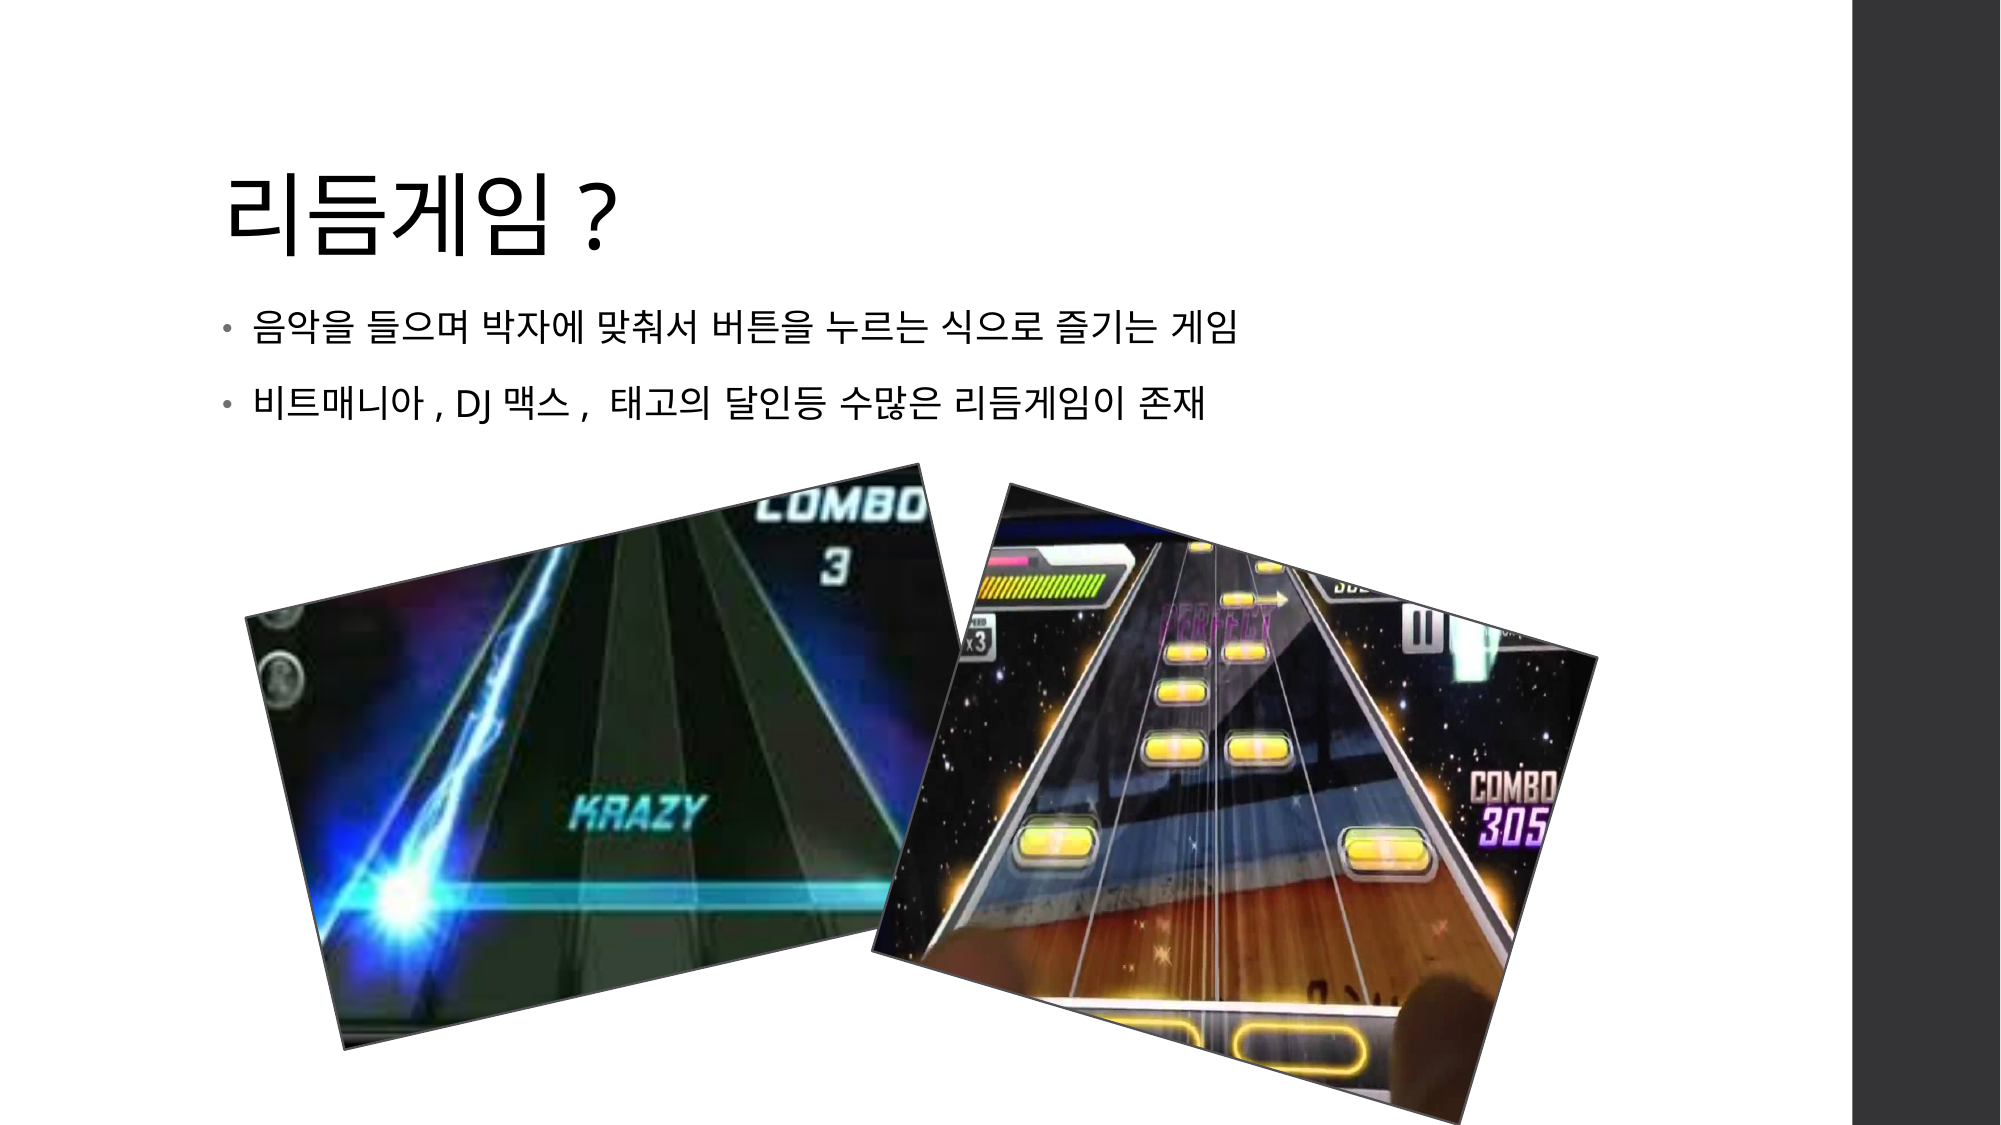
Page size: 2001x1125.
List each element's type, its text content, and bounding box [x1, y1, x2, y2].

text_box [244, 462, 961, 1051]
title 리듬게임? [206, 60, 1797, 278]
text_box [870, 482, 1599, 1125]
list 음악을 들으며 박자에 맞춰서 버튼을 누르는 식으로 즐기는 게임 비트매니아, DJ맥스, 태고의 달인등 수많은 리듬게임이 존재 [206, 299, 1617, 1014]
